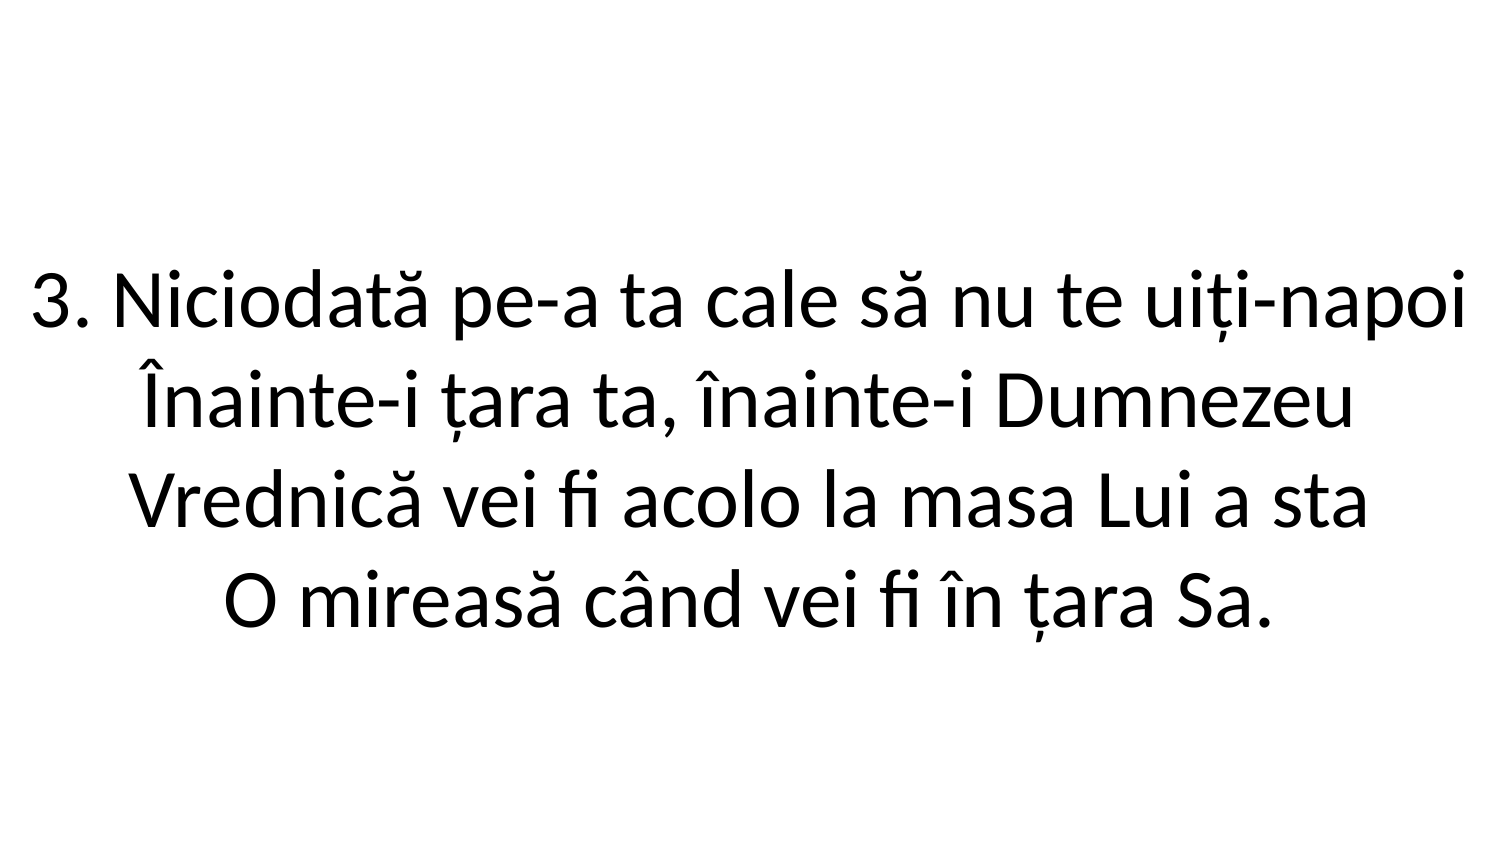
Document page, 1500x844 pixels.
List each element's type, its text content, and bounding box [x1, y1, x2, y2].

text_box 3. Niciodată pe-a ta cale să nu te uiți-napoi Înainte-i țara ta, înainte-i Dumnezeu Vrednică vei fi acolo la masa Lui a sta O mireasă când vei fi în țara Sa. [14, 192, 1485, 652]
